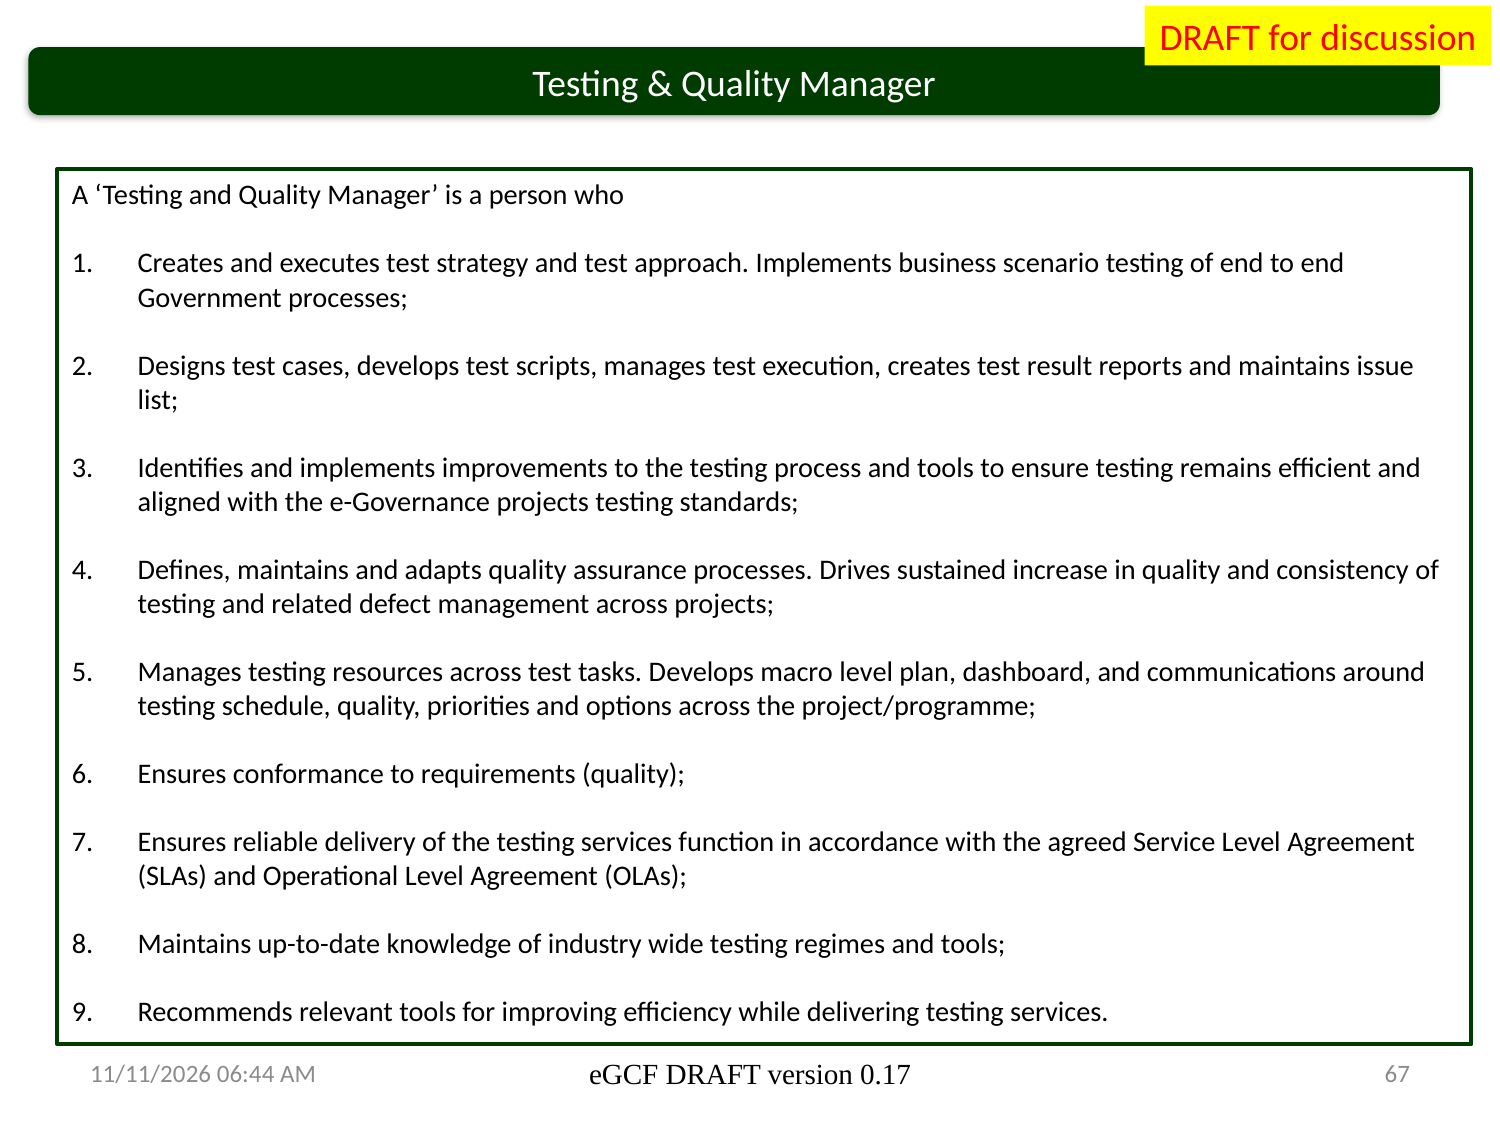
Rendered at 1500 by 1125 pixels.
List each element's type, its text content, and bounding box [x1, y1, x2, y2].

text_box Testing & Quality Manager [27, 46, 1441, 116]
text_box A ‘Testing and Quality Manager’ is a person who Creates and executes test strategy and test approach. Implements business scenario testing of end to end Government processes; Designs test cases, develops test scripts, manages test execution, creates test result reports and maintains issue list; Identifies and implements improvements to the testing process and tools to ensure testing remains efficient and aligned with the e-Governance projects testing standards; Defines, maintains and adapts quality assurance processes. Drives sustained increase in quality and consistency of testing and related defect management across projects; Manages testing resources across test tasks. Develops macro level plan, dashboard, and communications around testing schedule, quality, priorities and options across the project/programme; Ensures conformance to requirements (quality); Ensures reliable delivery of the testing services function in accordance with the agreed Service Level Agreement (SLAs) and Operational Level Agreement (OLAs); Maintains up-to-date knowledge of industry wide testing regimes and tools; Recommends relevant tools for improving efficiency while delivering testing services. [55, 167, 1473, 1046]
footer eGCF DRAFT version 0.17 [512, 1042, 988, 1103]
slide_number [75, 1042, 425, 1103]
text_box DRAFT for discussion [1144, 5, 1492, 66]
slide_number 67 [1074, 1042, 1425, 1103]
